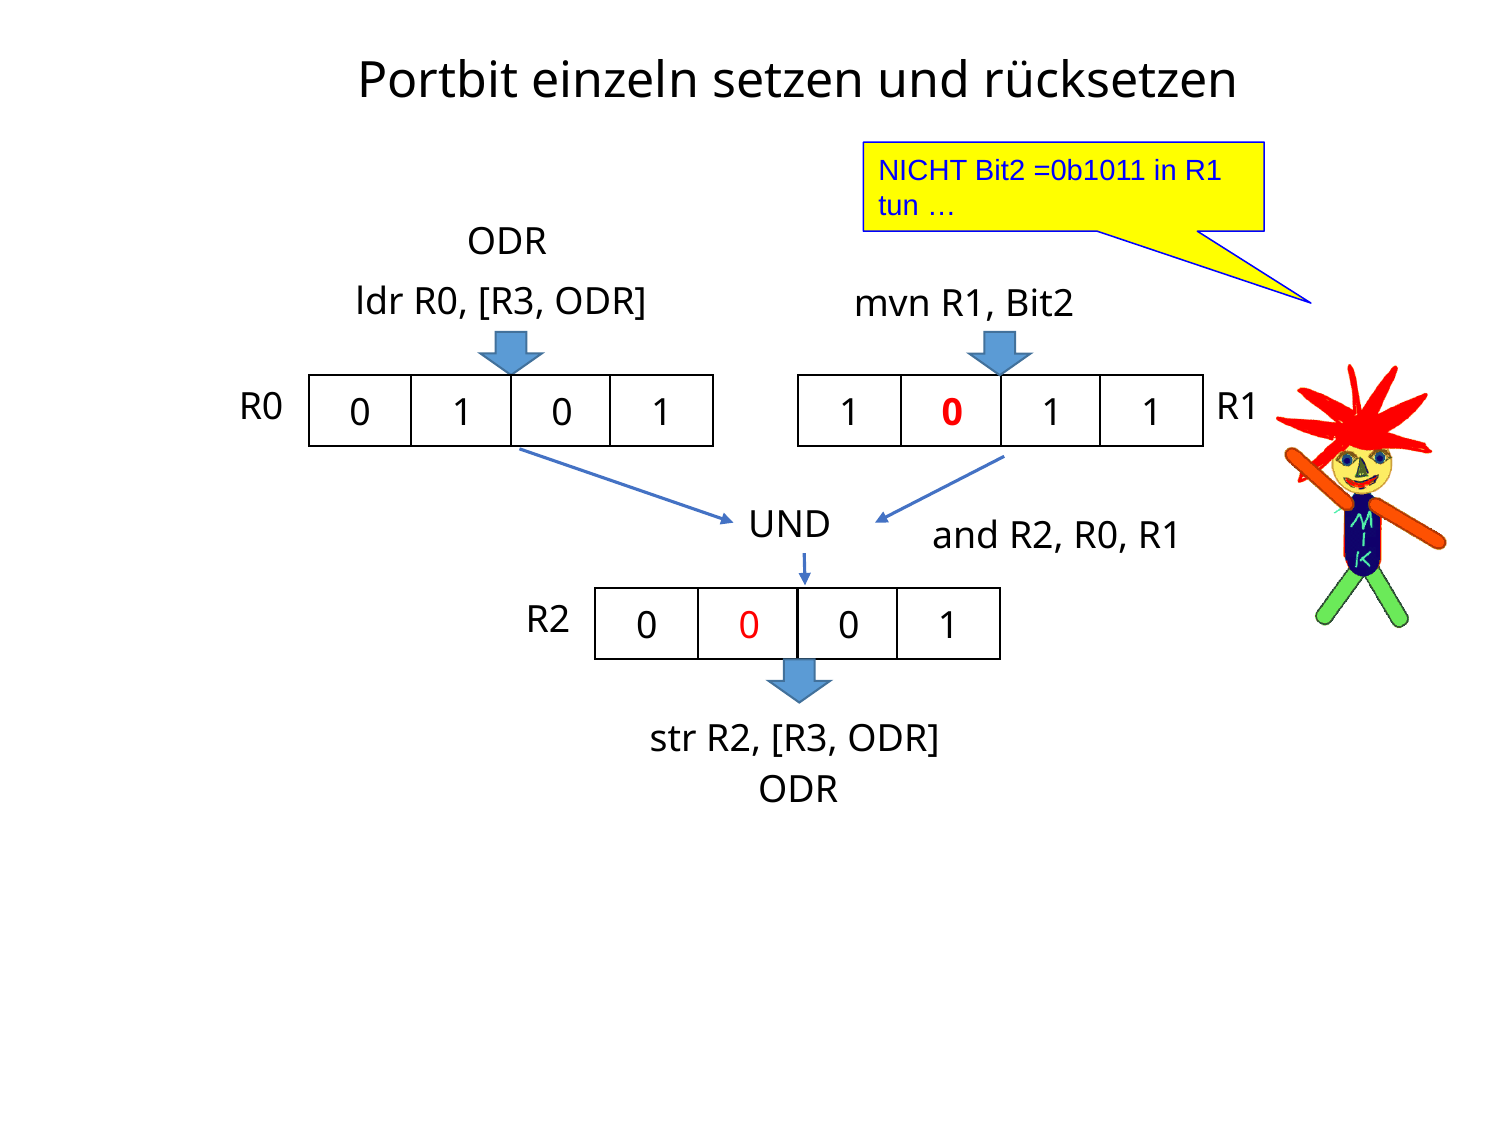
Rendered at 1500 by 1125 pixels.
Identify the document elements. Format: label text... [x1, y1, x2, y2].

picture [1263, 354, 1455, 635]
title Portbit einzeln setzen und rücksetzen [160, 41, 1436, 116]
text_box NICHT Bit2 =0b1011 in R1 tun … [1281, 284, 1311, 304]
text_box NICHT Bit2 =0b1011 in R1 tun … [863, 142, 1265, 207]
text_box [223, 208, 1277, 820]
